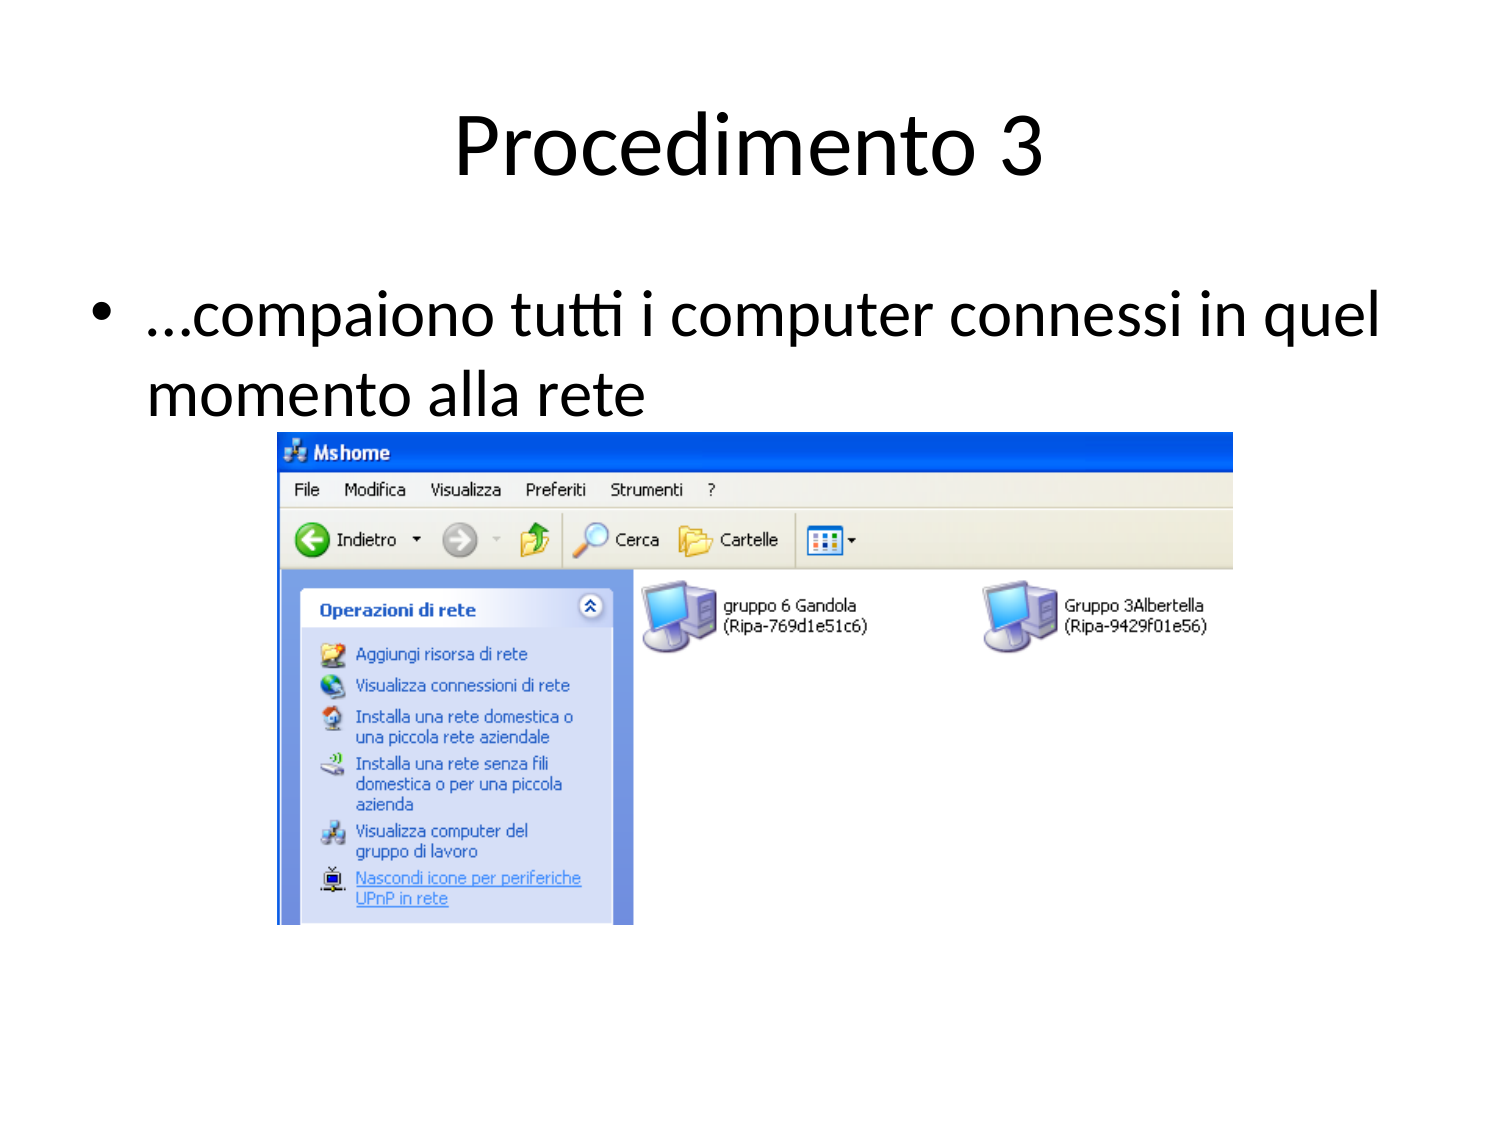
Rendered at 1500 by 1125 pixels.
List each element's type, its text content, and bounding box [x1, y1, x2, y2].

picture [277, 432, 1233, 925]
title Procedimento 3 [75, 45, 1425, 233]
list …compaiono tutti i computer connessi in quel momento alla rete [75, 262, 1425, 1005]
